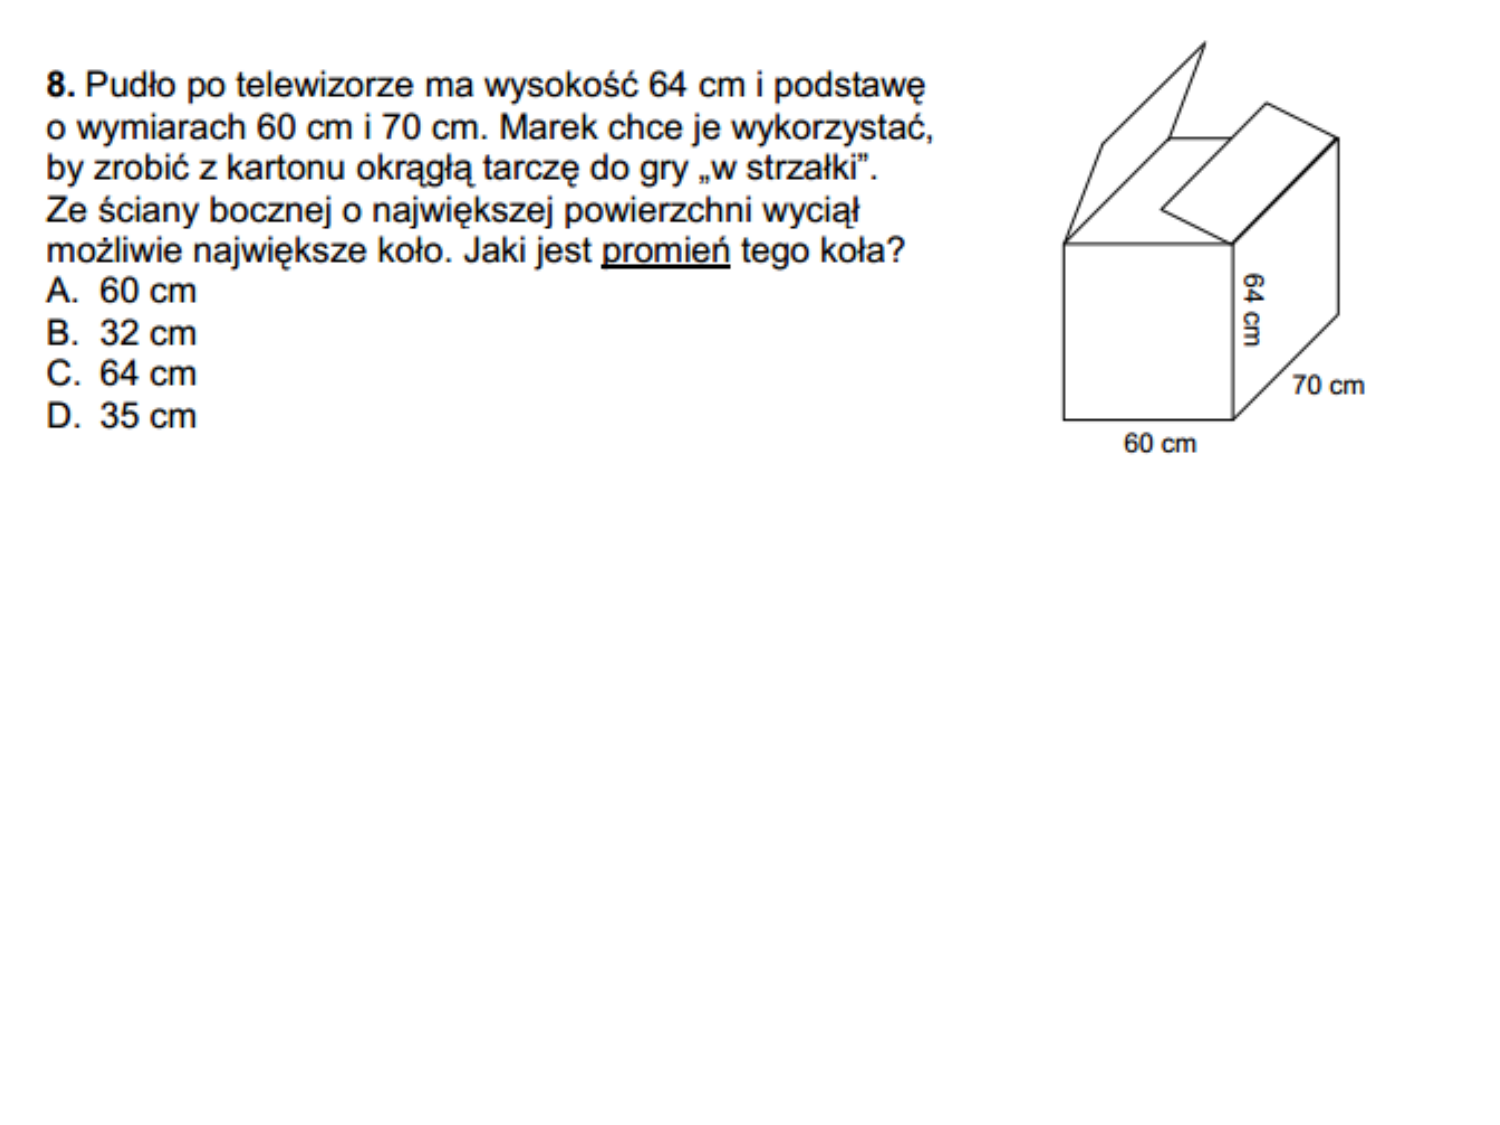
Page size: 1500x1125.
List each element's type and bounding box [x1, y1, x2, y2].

picture [17, 30, 1473, 491]
